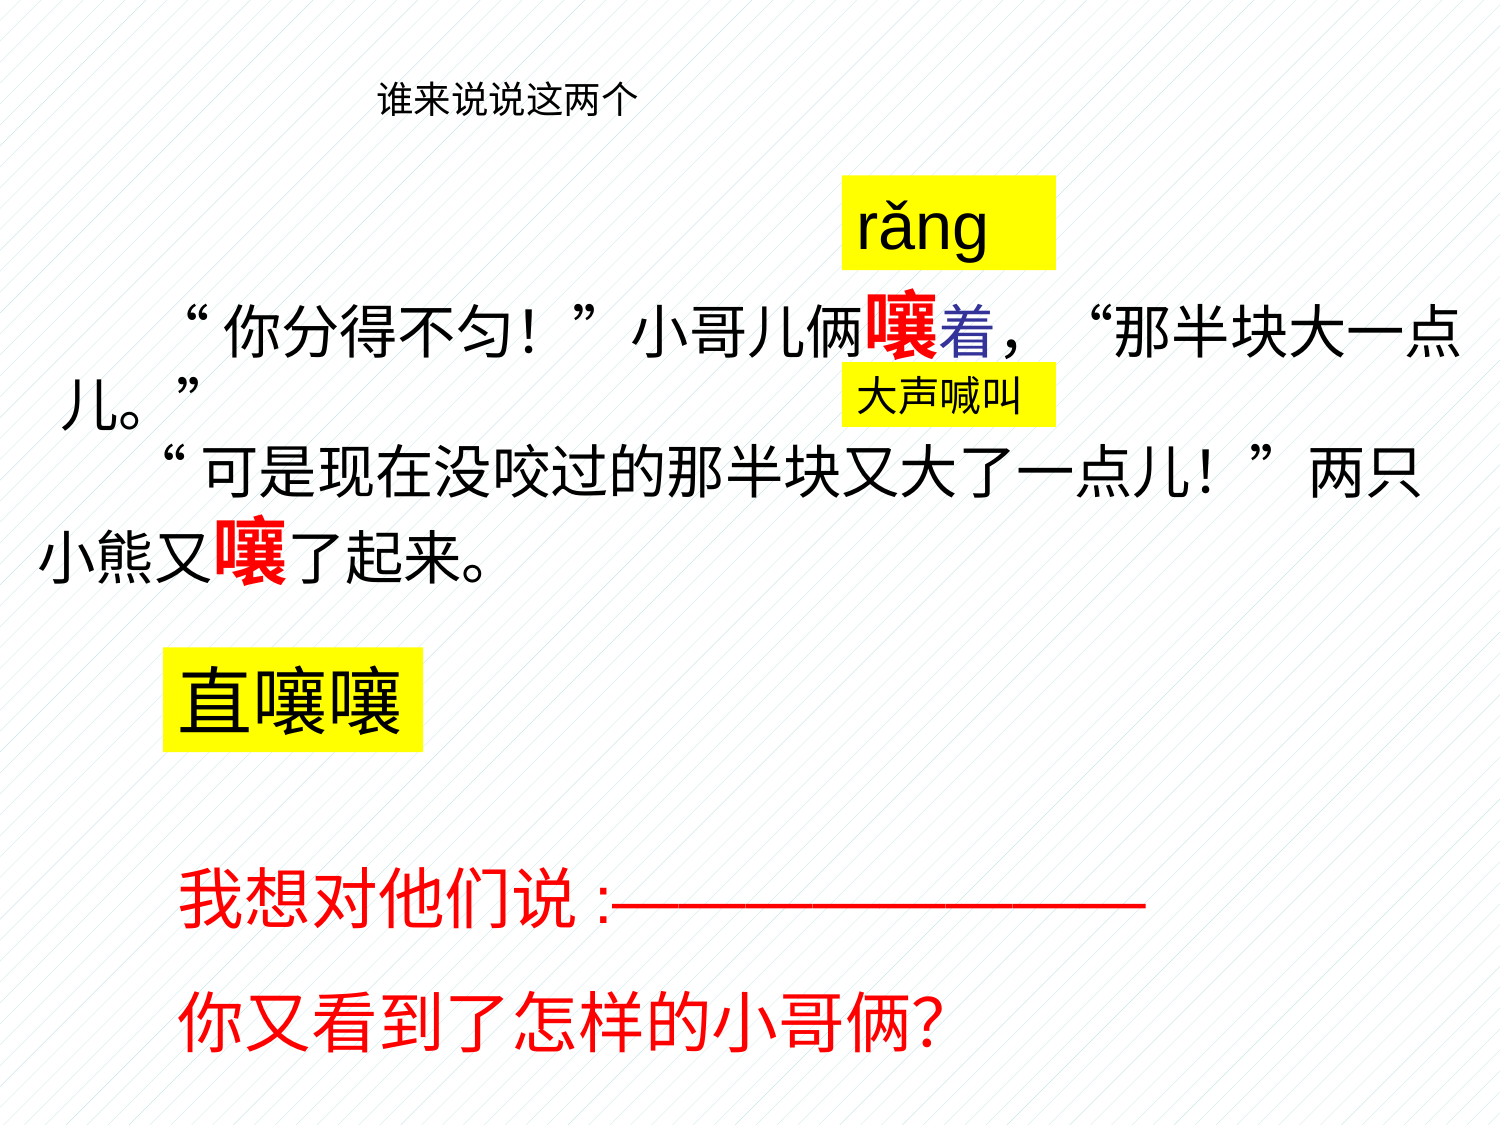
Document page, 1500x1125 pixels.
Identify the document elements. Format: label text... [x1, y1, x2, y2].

text_box 大声喊叫 [841, 362, 1056, 427]
text_box 你又看到了怎样的小哥俩？ [163, 973, 1235, 1069]
text_box 我想对他们说:———————— [163, 849, 1235, 944]
text_box 直嚷嚷 [163, 647, 424, 753]
text_box rǎng [841, 175, 1056, 271]
text_box “你分得不匀！”小哥儿俩嚷着，“那半块大一点儿。” [45, 271, 1500, 446]
text_box 谁来说说这两个 [361, 68, 703, 129]
text_box “可是现在没咬过的那半块又大了一点儿！”两只小熊又嚷了起来。 [22, 427, 1477, 603]
